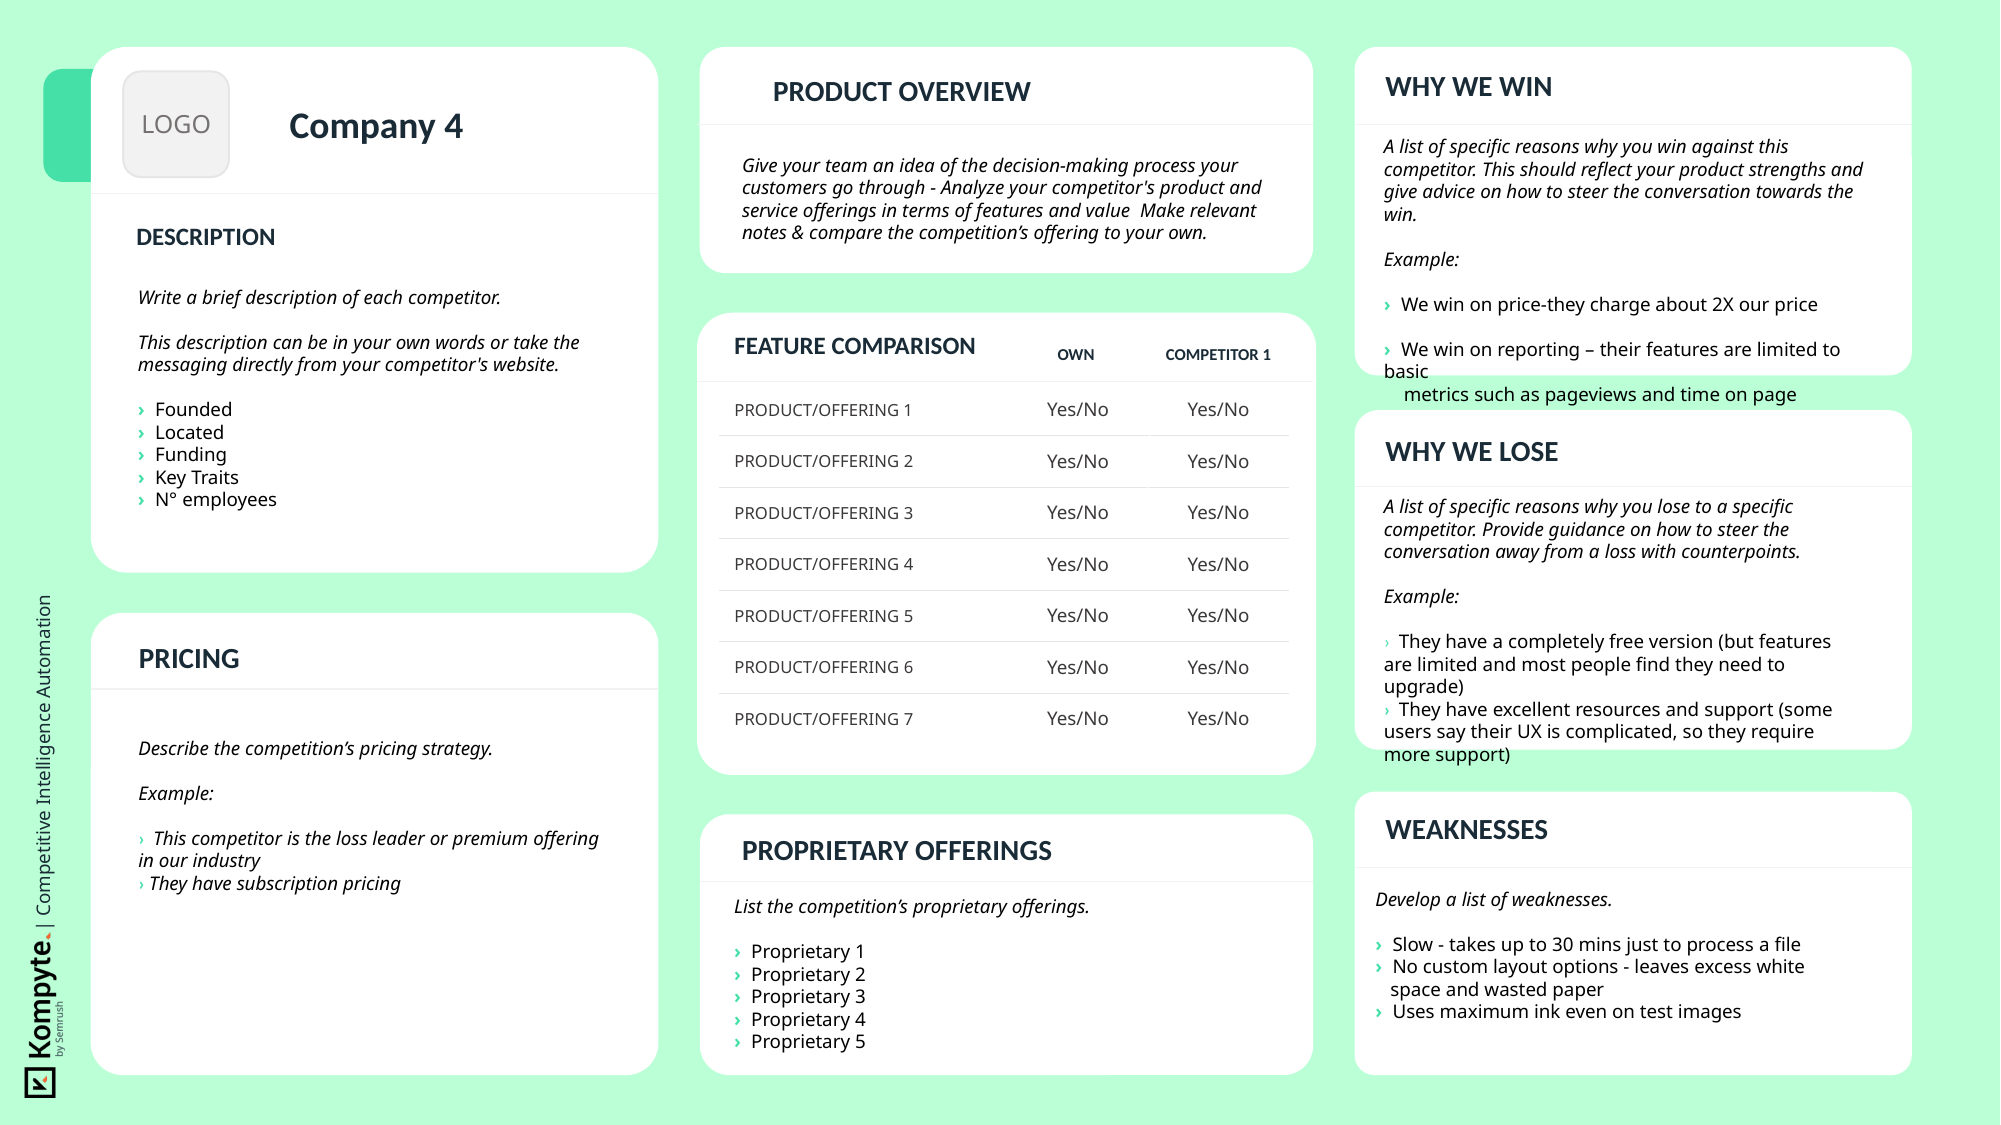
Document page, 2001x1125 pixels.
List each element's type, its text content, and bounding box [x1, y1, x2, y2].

text_box [1353, 409, 1913, 751]
table_cell PRODUCT/OFFERING 6 [720, 642, 1007, 693]
table_header FEATURE COMPARISON [720, 328, 1007, 381]
table_cell PRODUCT/OFFERING 2 [720, 436, 1007, 487]
table_cell Yes/No [1150, 436, 1289, 487]
text_box A list of specific reasons why you win against this competitor. This should reflect your product strengths and give advice on how to steer the conversation towards the win. Example: › We win on price-they charge about 2X our price › We win on reporting – their features are limited to basic metrics such as pageviews and time on page [1369, 127, 1879, 413]
table_cell Yes/No [1008, 384, 1148, 435]
text_box DESCRIPTION [121, 212, 375, 258]
table_cell PRODUCT/OFFERING 5 [720, 591, 1007, 641]
text_box A list of specific reasons why you lose to a specific competitor. Provide guidance on how to steer the conversation away from a loss with counterpoints. Example: › They have a completely free version (but features are limited and most people find they need to upgrade) › They have excellent resources and support (some users say their UX is complicated, so they require more support) [1369, 487, 1879, 795]
table_cell PRODUCT/OFFERING 4 [720, 539, 1007, 590]
table_cell Yes/No [1149, 539, 1289, 590]
table_cell PRODUCT/OFFERING 7 [720, 694, 1007, 744]
text_box PRICING [124, 632, 377, 682]
text_box Write a brief description of each competitor. This description can be in your own words or take the messaging directly from your competitor's website. › Founded › Located › Funding › Key Traits › N° employees [123, 278, 631, 518]
text_box [42, 67, 93, 183]
table_cell Yes/No [1149, 642, 1289, 693]
table_cell Yes/No [1008, 436, 1149, 487]
table_cell Yes/No [1008, 539, 1148, 590]
text_box [698, 813, 1315, 1077]
text_box [1353, 790, 1913, 1077]
text_box PROPRIETARY OFFERINGS [727, 824, 1118, 874]
table_cell Yes/No [1149, 384, 1289, 435]
table_header OWN [1008, 328, 1148, 381]
table_cell Yes/No [1149, 591, 1289, 641]
text_box List the competition’s proprietary offerings. › Proprietary 1 › Proprietary 2 › Proprietary 3 › Proprietary 4 › Proprietary 5 [719, 887, 1289, 1060]
table_header COMPETITOR 1 [1149, 328, 1289, 381]
text_box Develop a list of weaknesses. › Slow - takes up to 30 mins just to process a file › No custom layout options - leaves excess white space and wasted paper › Uses maximum ink even on test images [1360, 879, 1877, 1030]
text_box [695, 311, 1318, 776]
text_box Company 4 [274, 93, 512, 154]
text_box WEAKNESSES [1370, 803, 1624, 853]
table_cell Yes/No [1008, 642, 1148, 693]
table_cell Yes/No [1008, 591, 1148, 641]
text_box [89, 45, 660, 574]
text_box Describe the competition’s pricing strategy. Example: › This competitor is the loss leader or premium offering in our industry › They have subscription pricing [123, 729, 632, 964]
text_box PRODUCT OVERVIEW [758, 64, 1149, 115]
text_box [0, 0, 2000, 1125]
table_cell PRODUCT/OFFERING 3 [720, 488, 1007, 538]
table_cell Yes/No [1149, 488, 1289, 538]
text_box [698, 45, 1315, 275]
text_box WHY WE WIN [1370, 60, 1624, 111]
table_cell PRODUCT/OFFERING 1 [720, 384, 1007, 435]
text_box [23, 147, 66, 1098]
text_box LOGO [123, 101, 230, 146]
text_box [122, 70, 230, 179]
text_box [1353, 45, 1913, 377]
text_box [89, 611, 660, 1077]
table_cell Yes/No [1008, 488, 1148, 538]
table_cell Yes/No [1008, 694, 1148, 744]
text_box Give your team an idea of the decision-making process your customers go through - Analyze your competitor's product and service offerings in terms of features and value Make relevant notes & compare the competition’s offering to your own. [727, 145, 1289, 251]
text_box WHY WE LOSE [1370, 425, 1624, 475]
table_cell Yes/No [1149, 694, 1289, 744]
